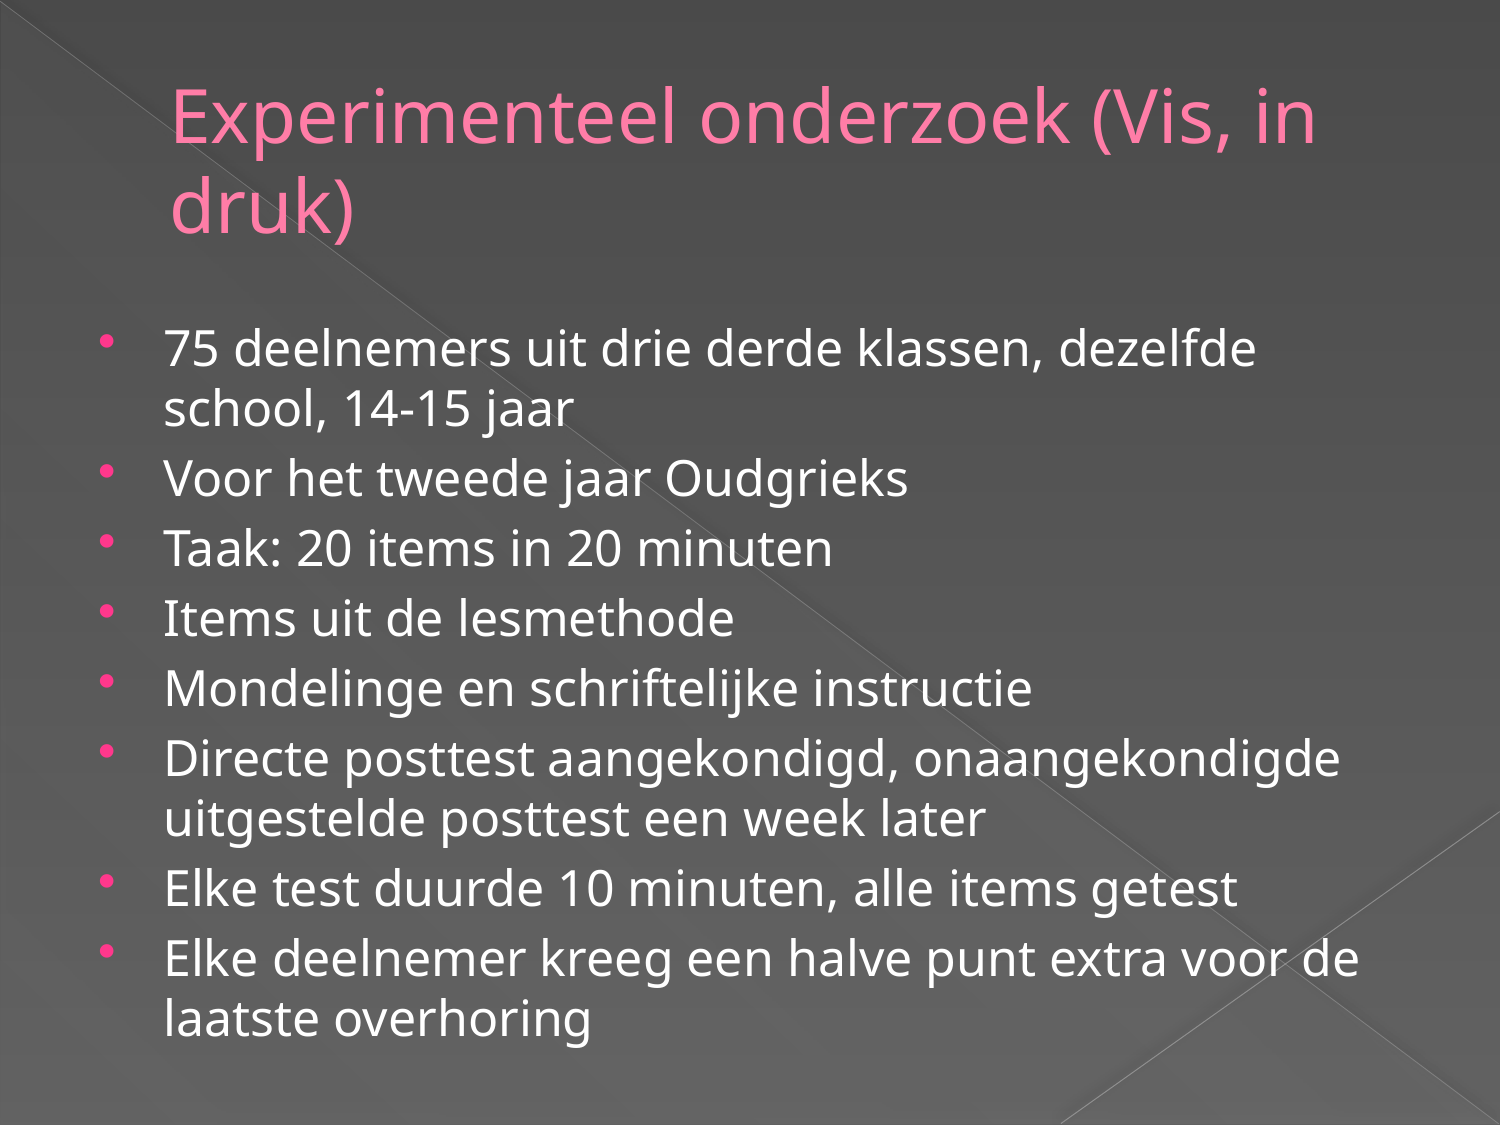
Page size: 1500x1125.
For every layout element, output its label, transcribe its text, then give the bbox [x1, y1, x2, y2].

title Experimenteel onderzoek (Vis, in druk) [75, 43, 1425, 274]
list 75 deelnemers uit drie derde klassen, dezelfde school, 14-15 jaar Voor het tweede jaar Oudgrieks Taak: 20 items in 20 minuten Items uit de lesmethode Mondelinge en schriftelijke instructie Directe posttest aangekondigd, onaangekondigde uitgestelde posttest een week later Elke test duurde 10 minuten, alle items getest Elke deelnemer kreeg een halve punt extra voor de laatste overhoring [75, 308, 1425, 1059]
